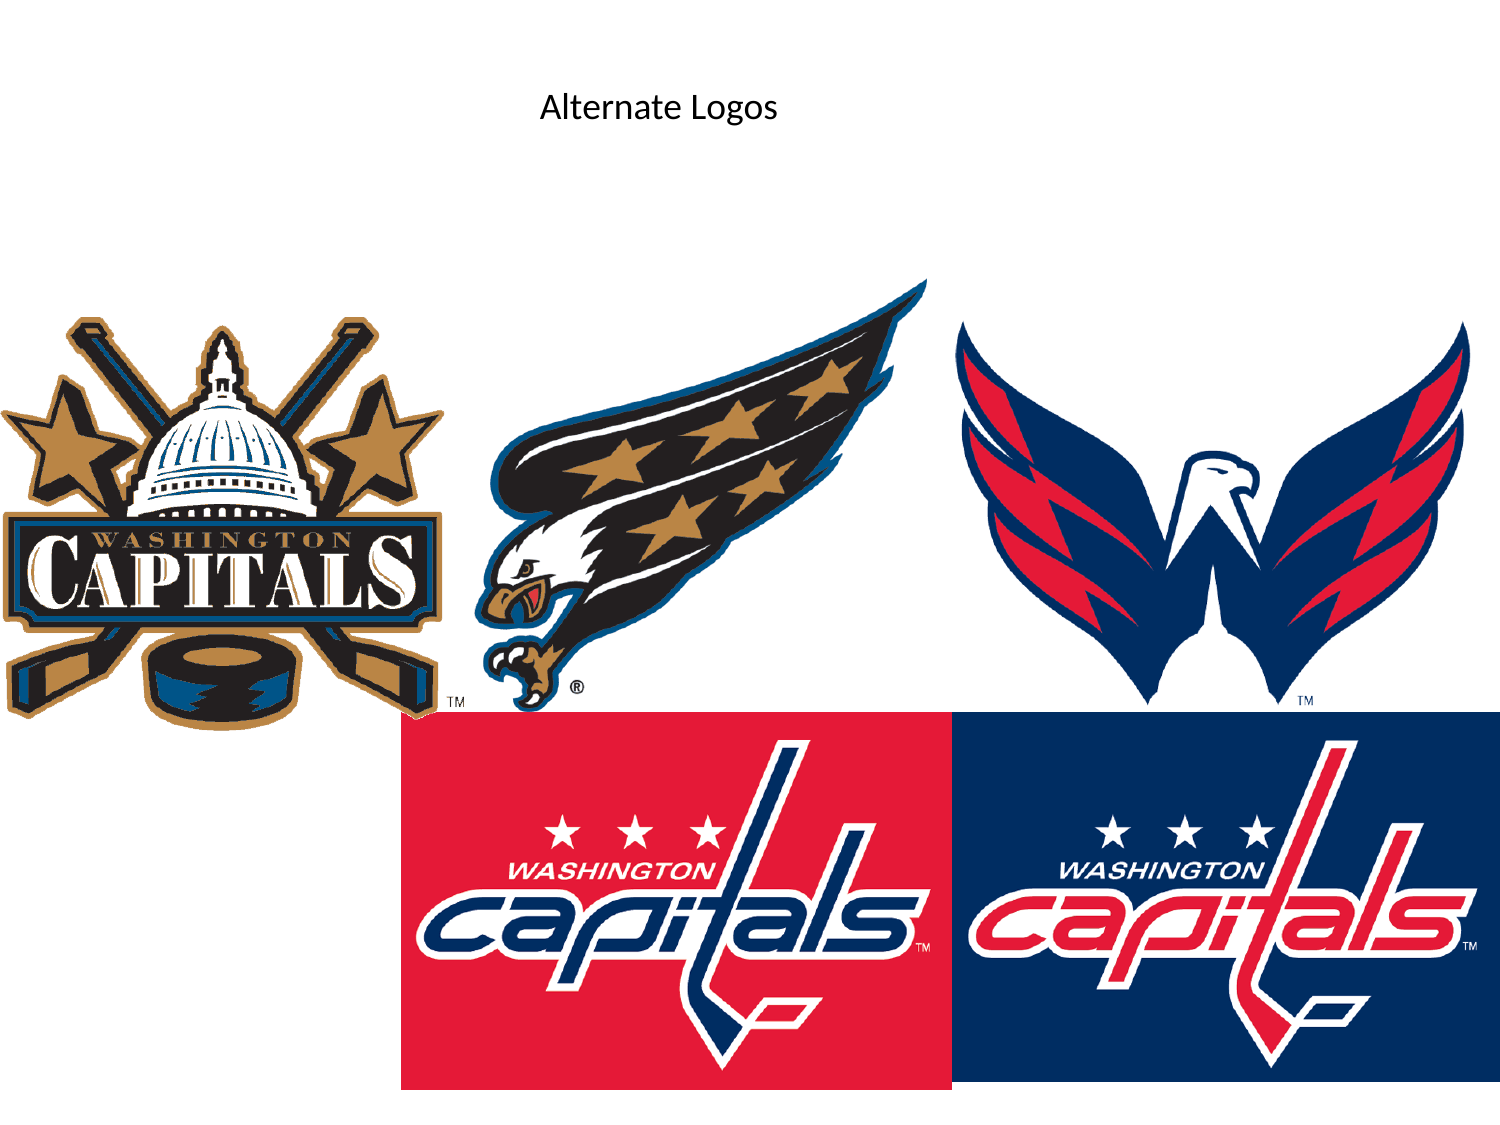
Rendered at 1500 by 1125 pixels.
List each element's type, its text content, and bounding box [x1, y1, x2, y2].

picture [0, 278, 1500, 1090]
text_box Alternate Logos [375, 74, 1075, 135]
